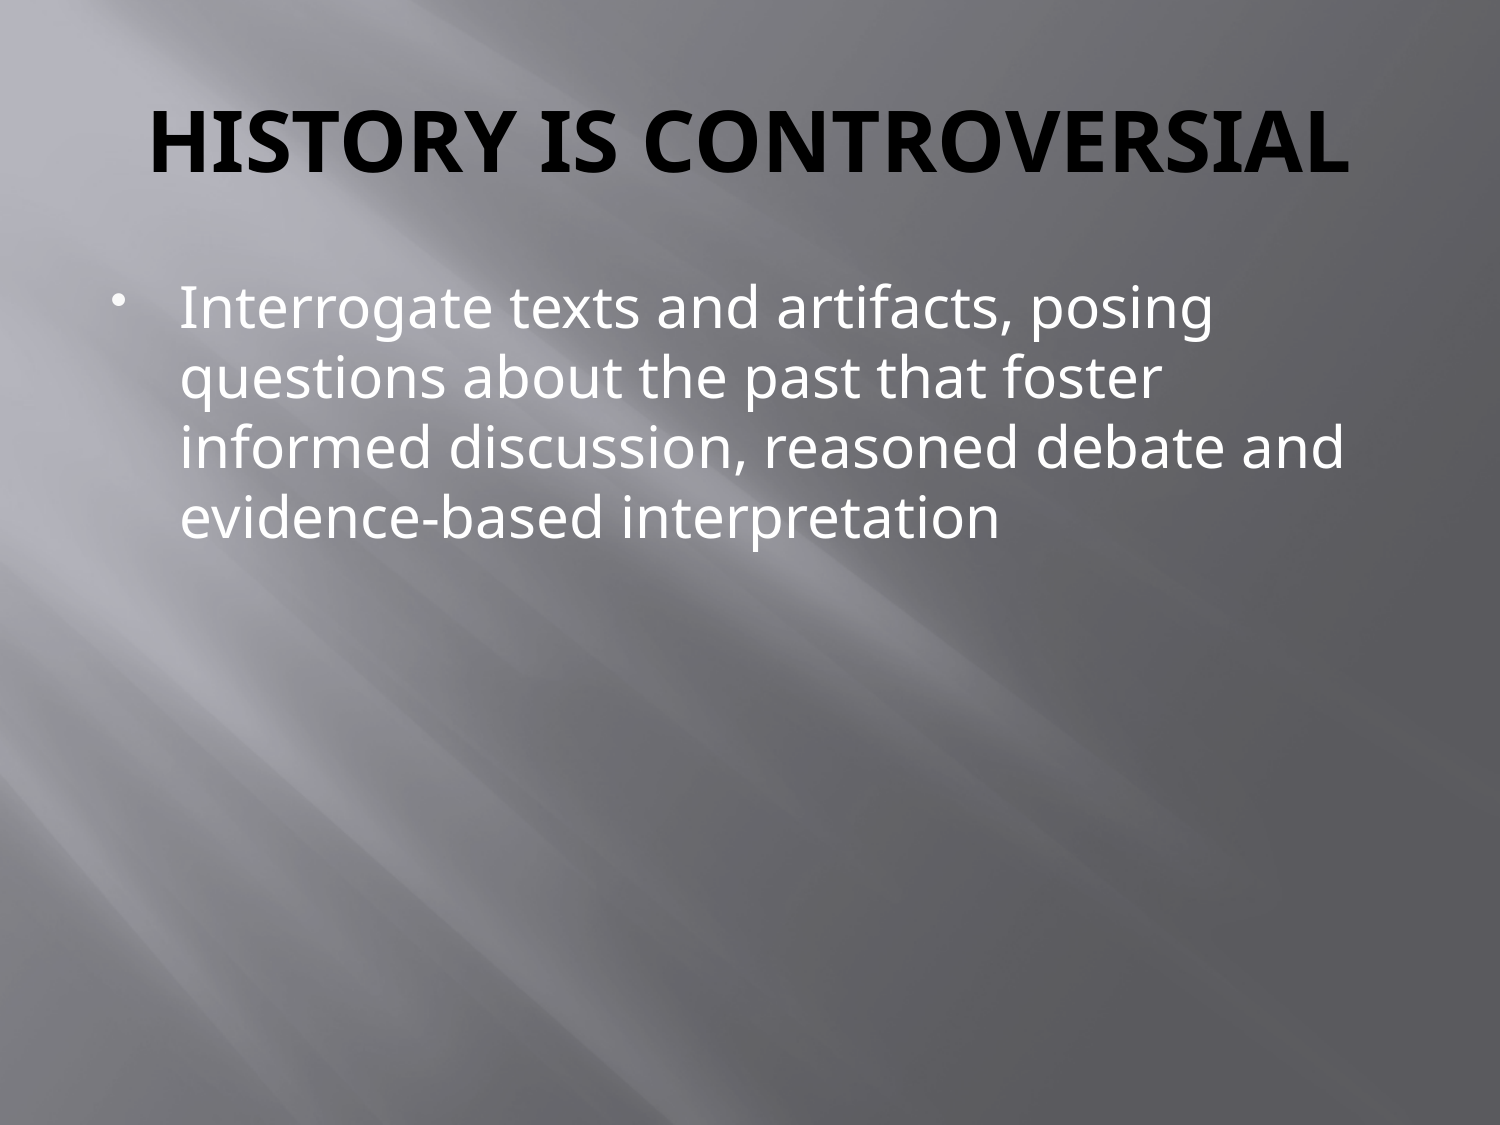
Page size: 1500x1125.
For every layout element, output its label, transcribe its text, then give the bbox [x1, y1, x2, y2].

title HISTORY IS CONTROVERSIAL [75, 45, 1425, 233]
list Interrogate texts and artifacts, posing questions about the past that foster informed discussion, reasoned debate and evidence-based interpretation [75, 262, 1425, 1035]
